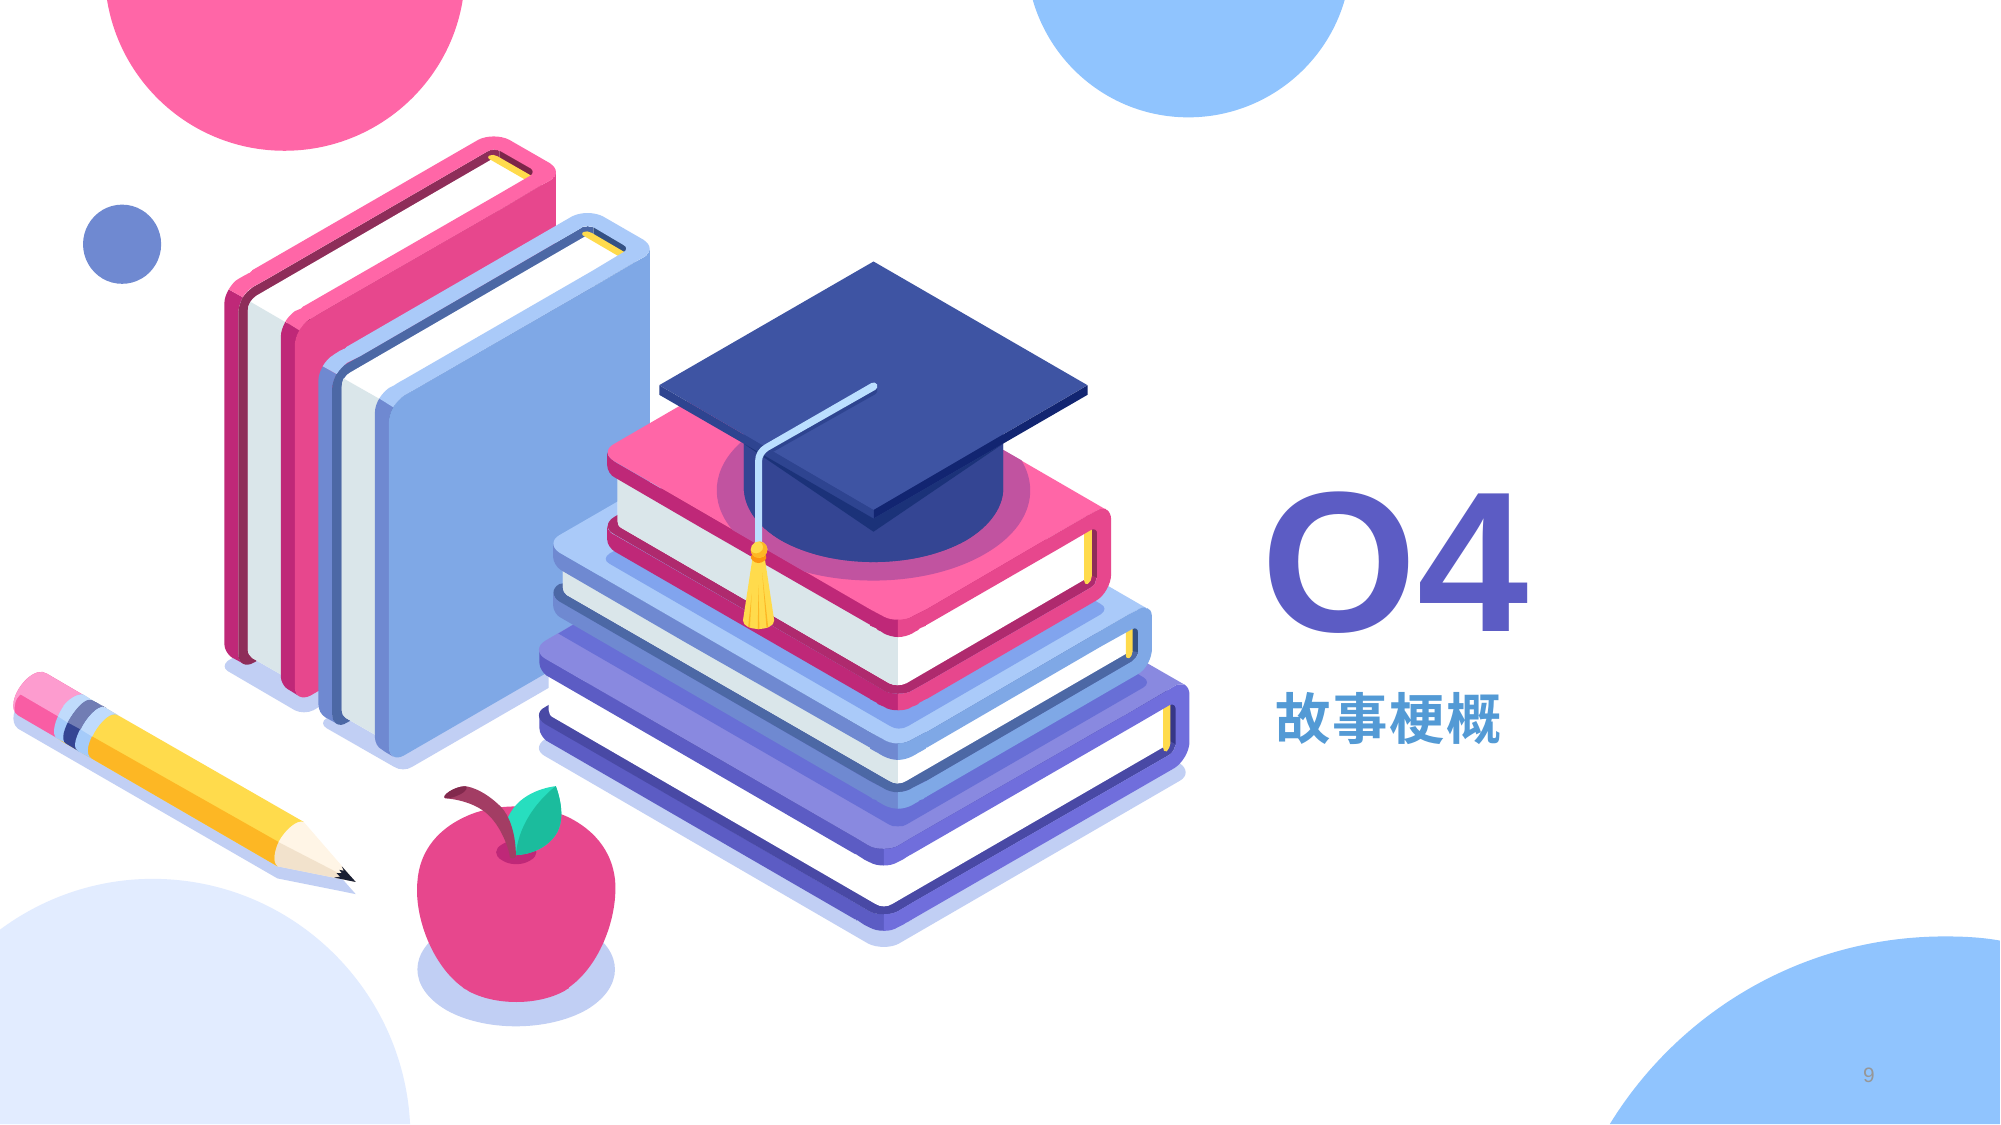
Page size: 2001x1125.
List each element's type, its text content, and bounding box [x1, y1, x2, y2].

slide_number 9 [1452, 1056, 1890, 1092]
text_box O4 [1247, 424, 1781, 642]
title 故事梗概 [1259, 602, 1890, 759]
